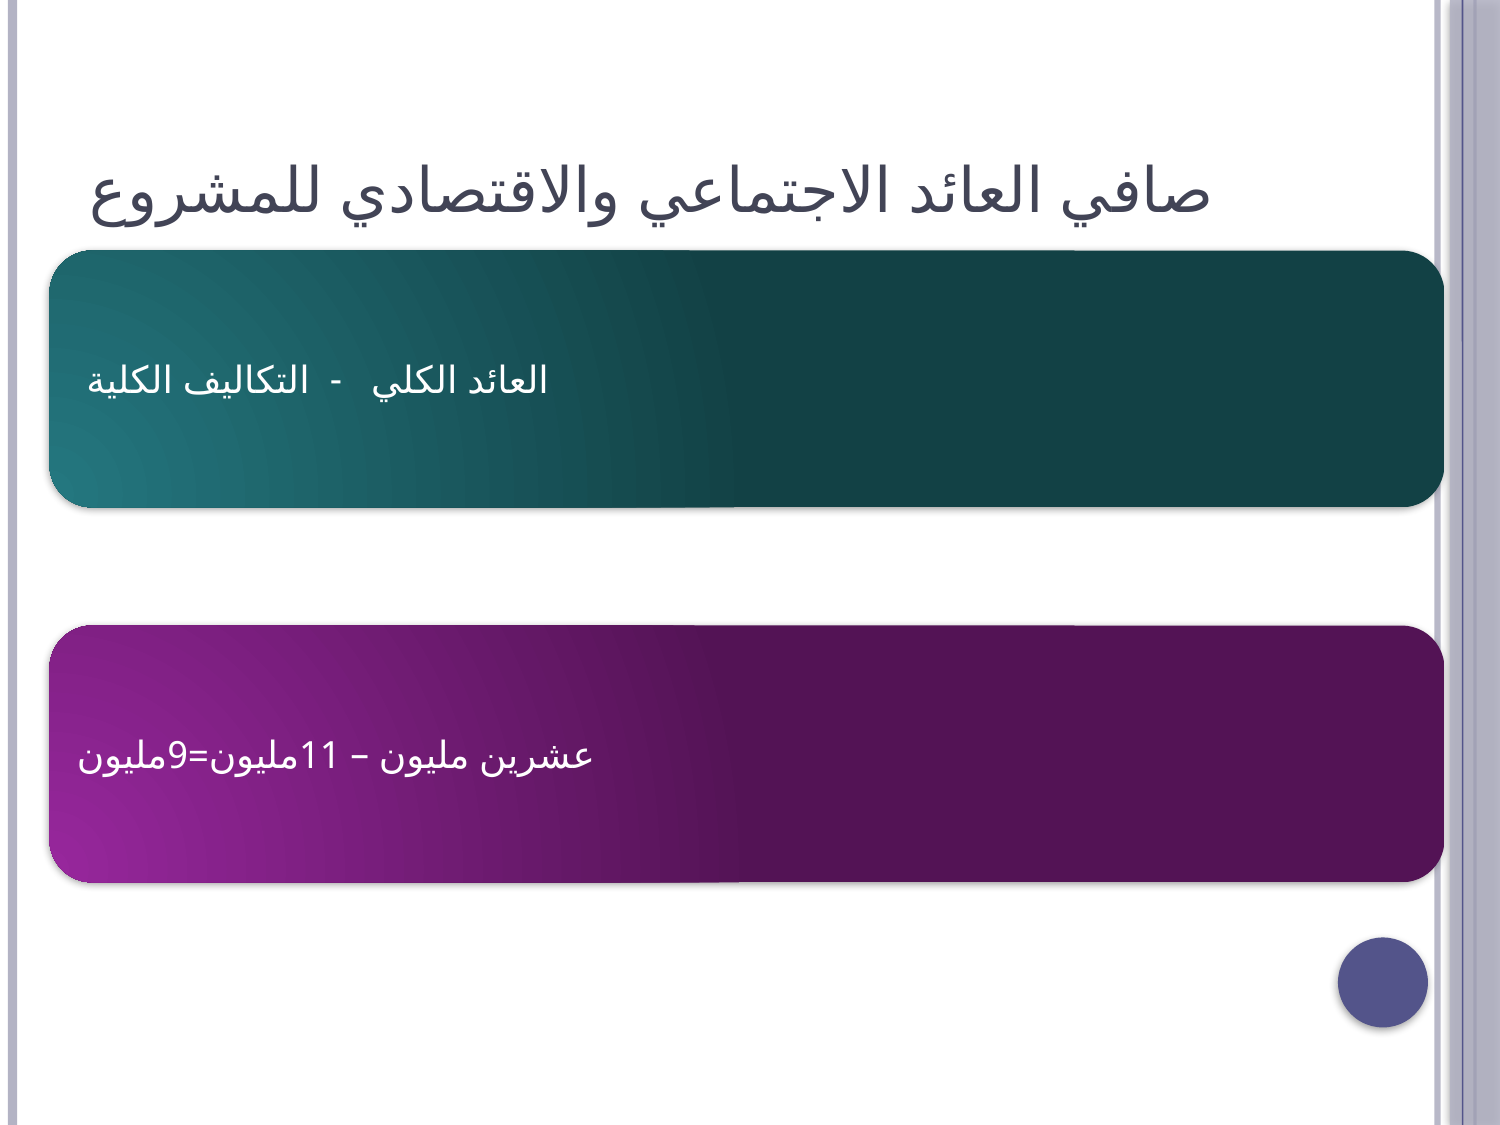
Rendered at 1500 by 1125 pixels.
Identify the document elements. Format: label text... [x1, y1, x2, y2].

title صافي العائد الاجتماعي والاقتصادي للمشروع [75, 45, 1300, 233]
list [48, 249, 1446, 1001]
